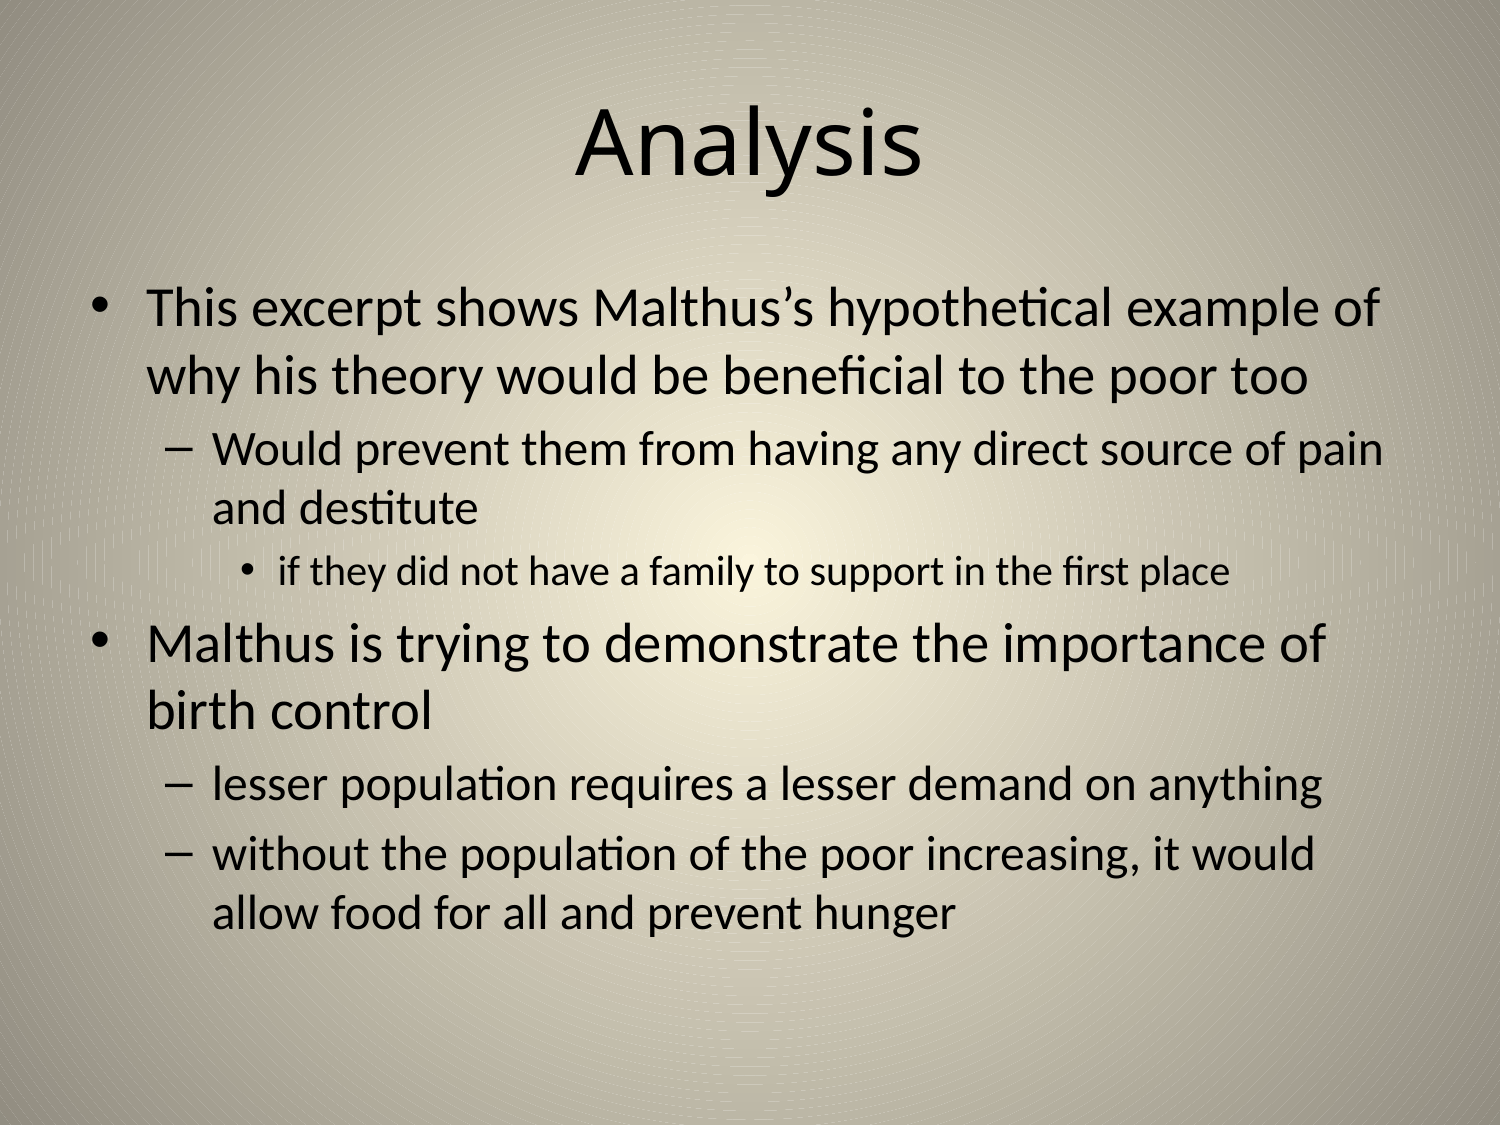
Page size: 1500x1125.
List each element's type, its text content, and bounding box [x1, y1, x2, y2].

list This excerpt shows Malthus’s hypothetical example of why his theory would be beneficial to the poor too Would prevent them from having any direct source of pain and destitute if they did not have a family to support in the first place Malthus is trying to demonstrate the importance of birth control lesser population requires a lesser demand on anything without the population of the poor increasing, it would allow food for all and prevent hunger [75, 262, 1425, 1005]
title Analysis [75, 45, 1425, 233]
